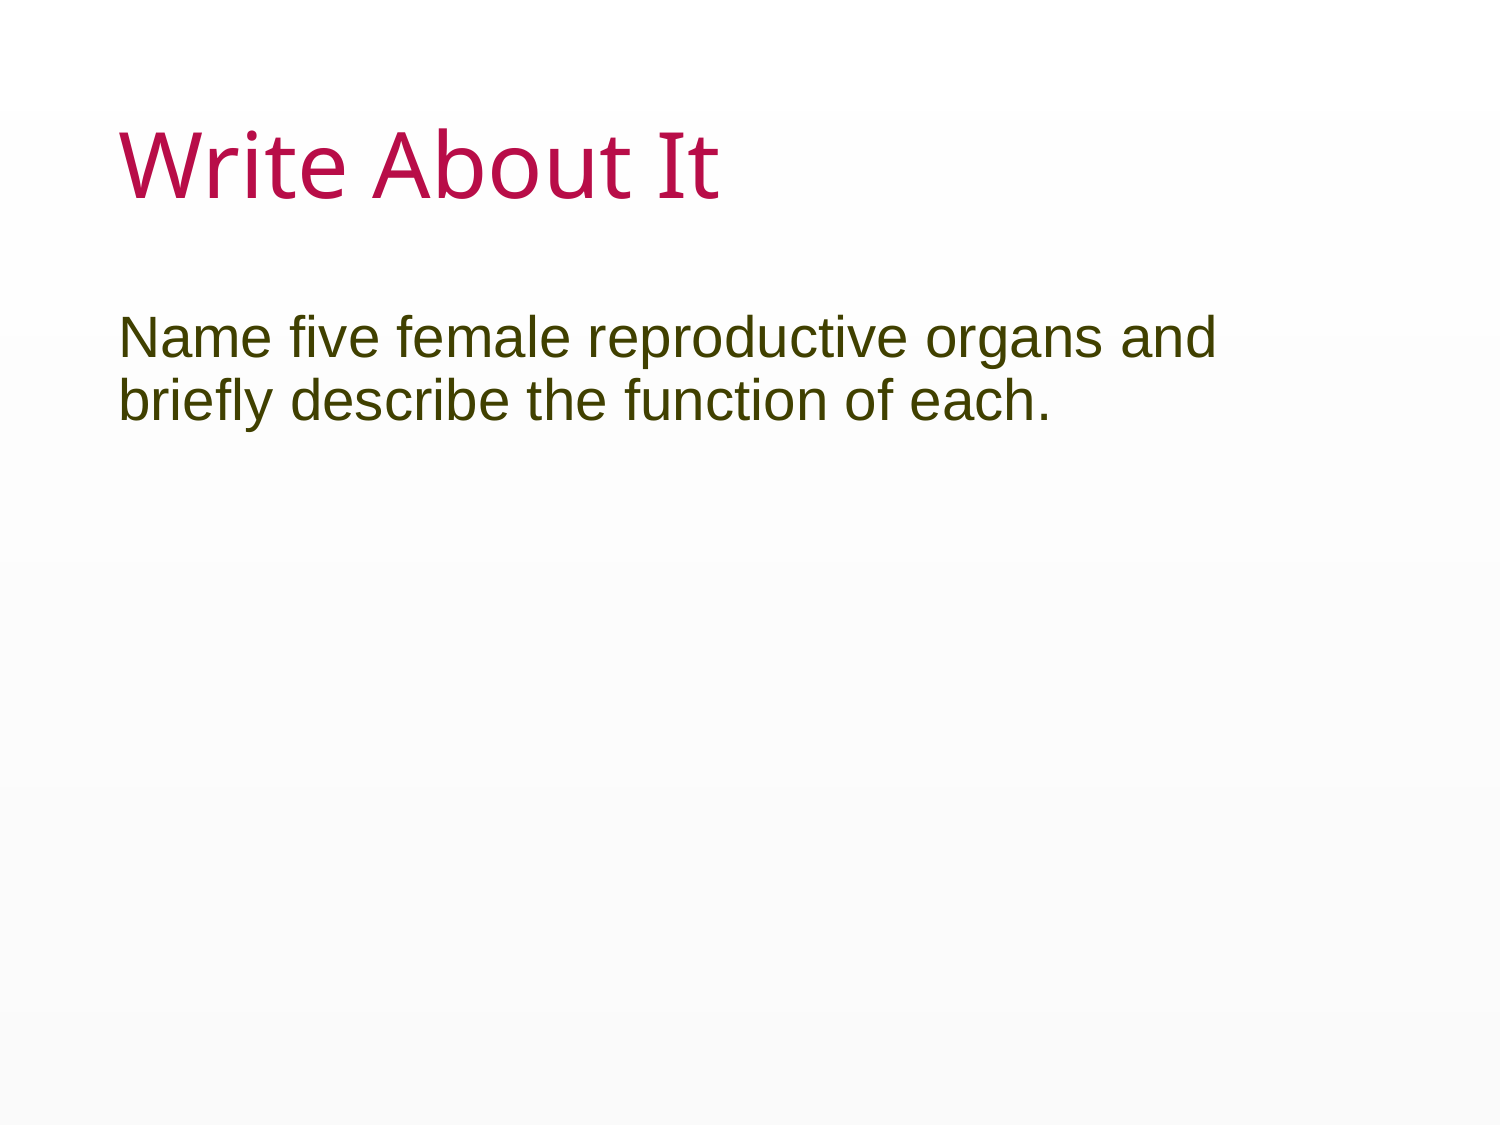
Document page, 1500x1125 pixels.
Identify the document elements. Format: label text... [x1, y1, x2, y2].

title Write About It [103, 59, 1397, 278]
list Name five female reproductive organs and briefly describe the function of each. [103, 299, 1397, 1014]
